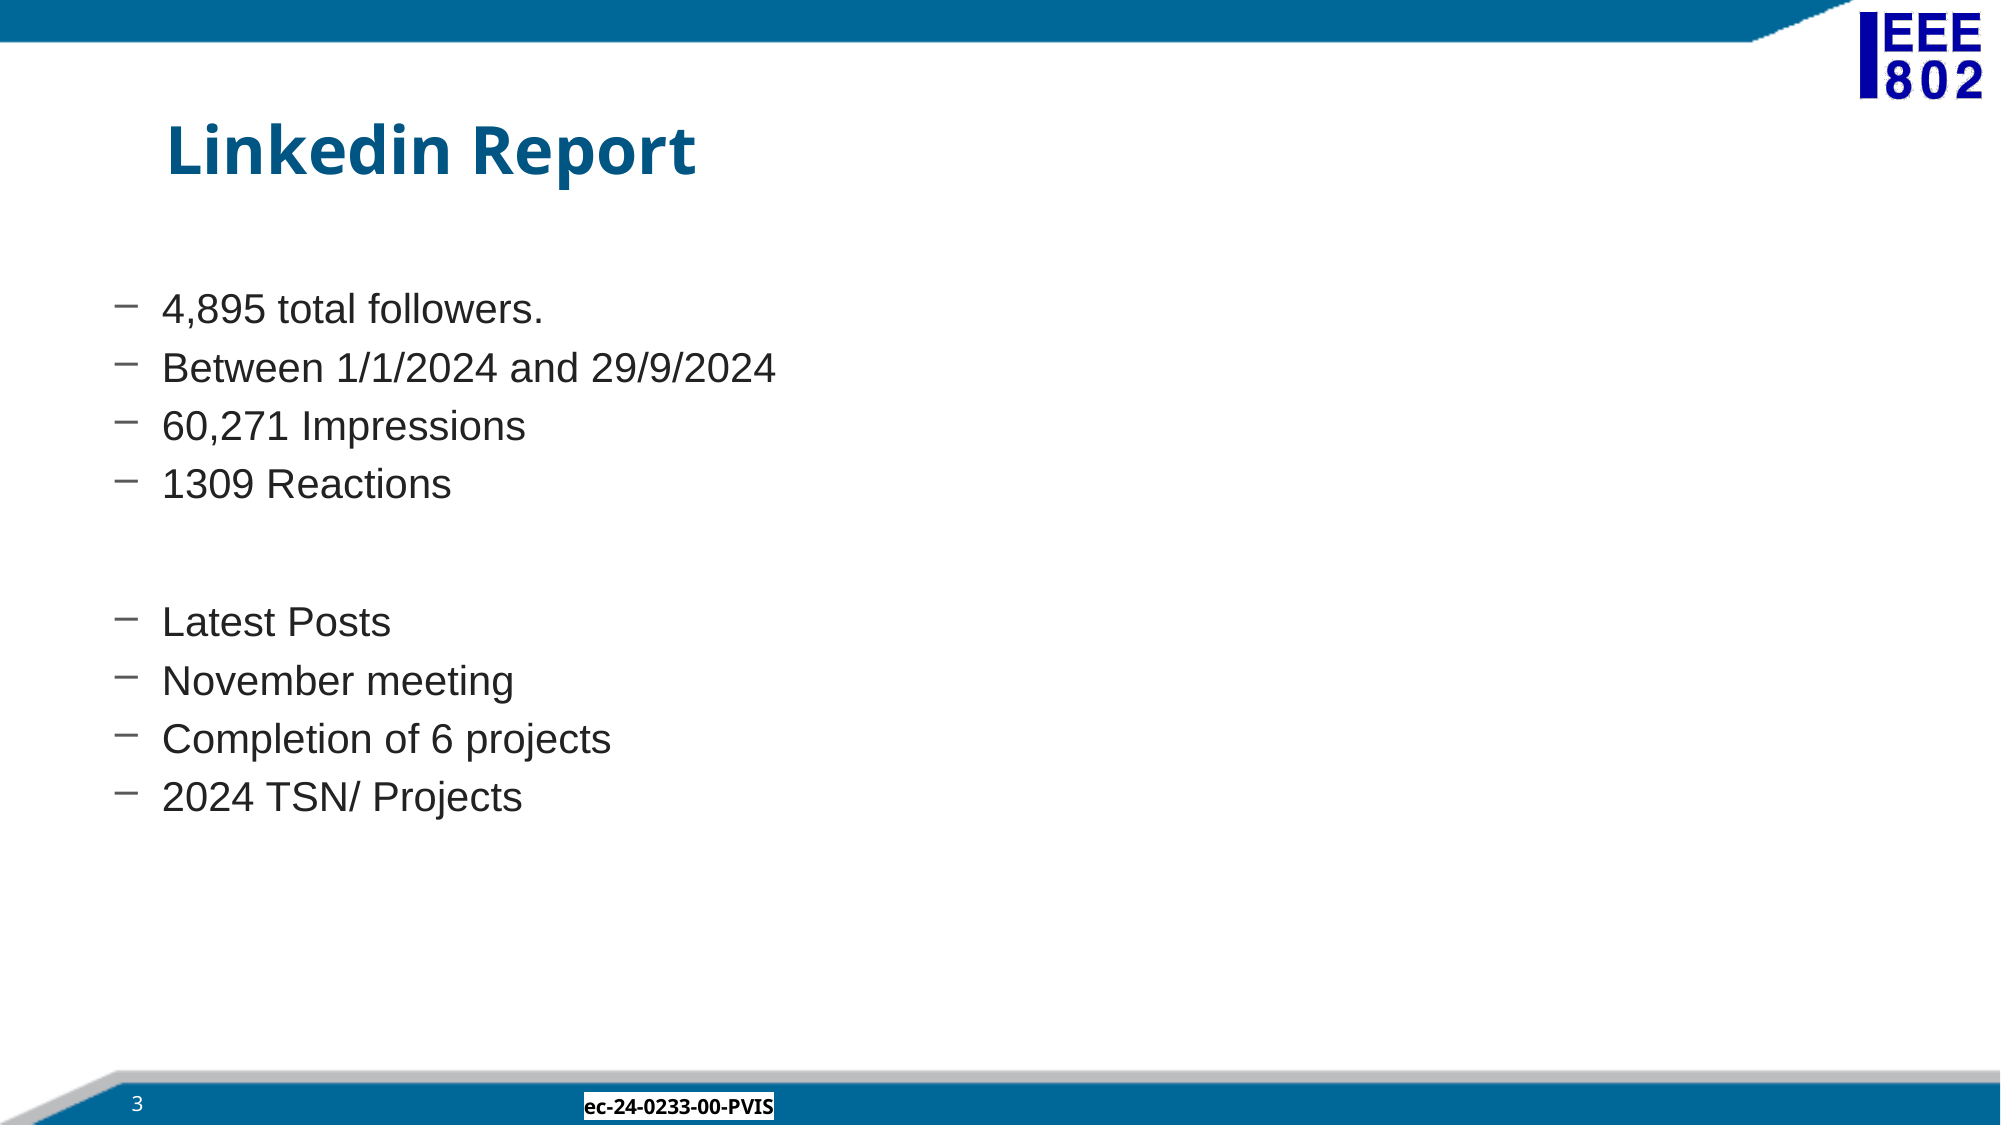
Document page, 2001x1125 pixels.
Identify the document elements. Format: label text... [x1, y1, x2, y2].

list 4,895 total followers. Between 1/1/2024 and 29/9/2024 60,271 Impressions 1309 Reactions Latest Posts November meeting Completion of 6 projects 2024 TSN/ Projects [24, 274, 931, 950]
title Linkedin Report [150, 99, 1850, 288]
picture [0, 0, 2001, 1125]
slide_number 3 [116, 1086, 267, 1122]
